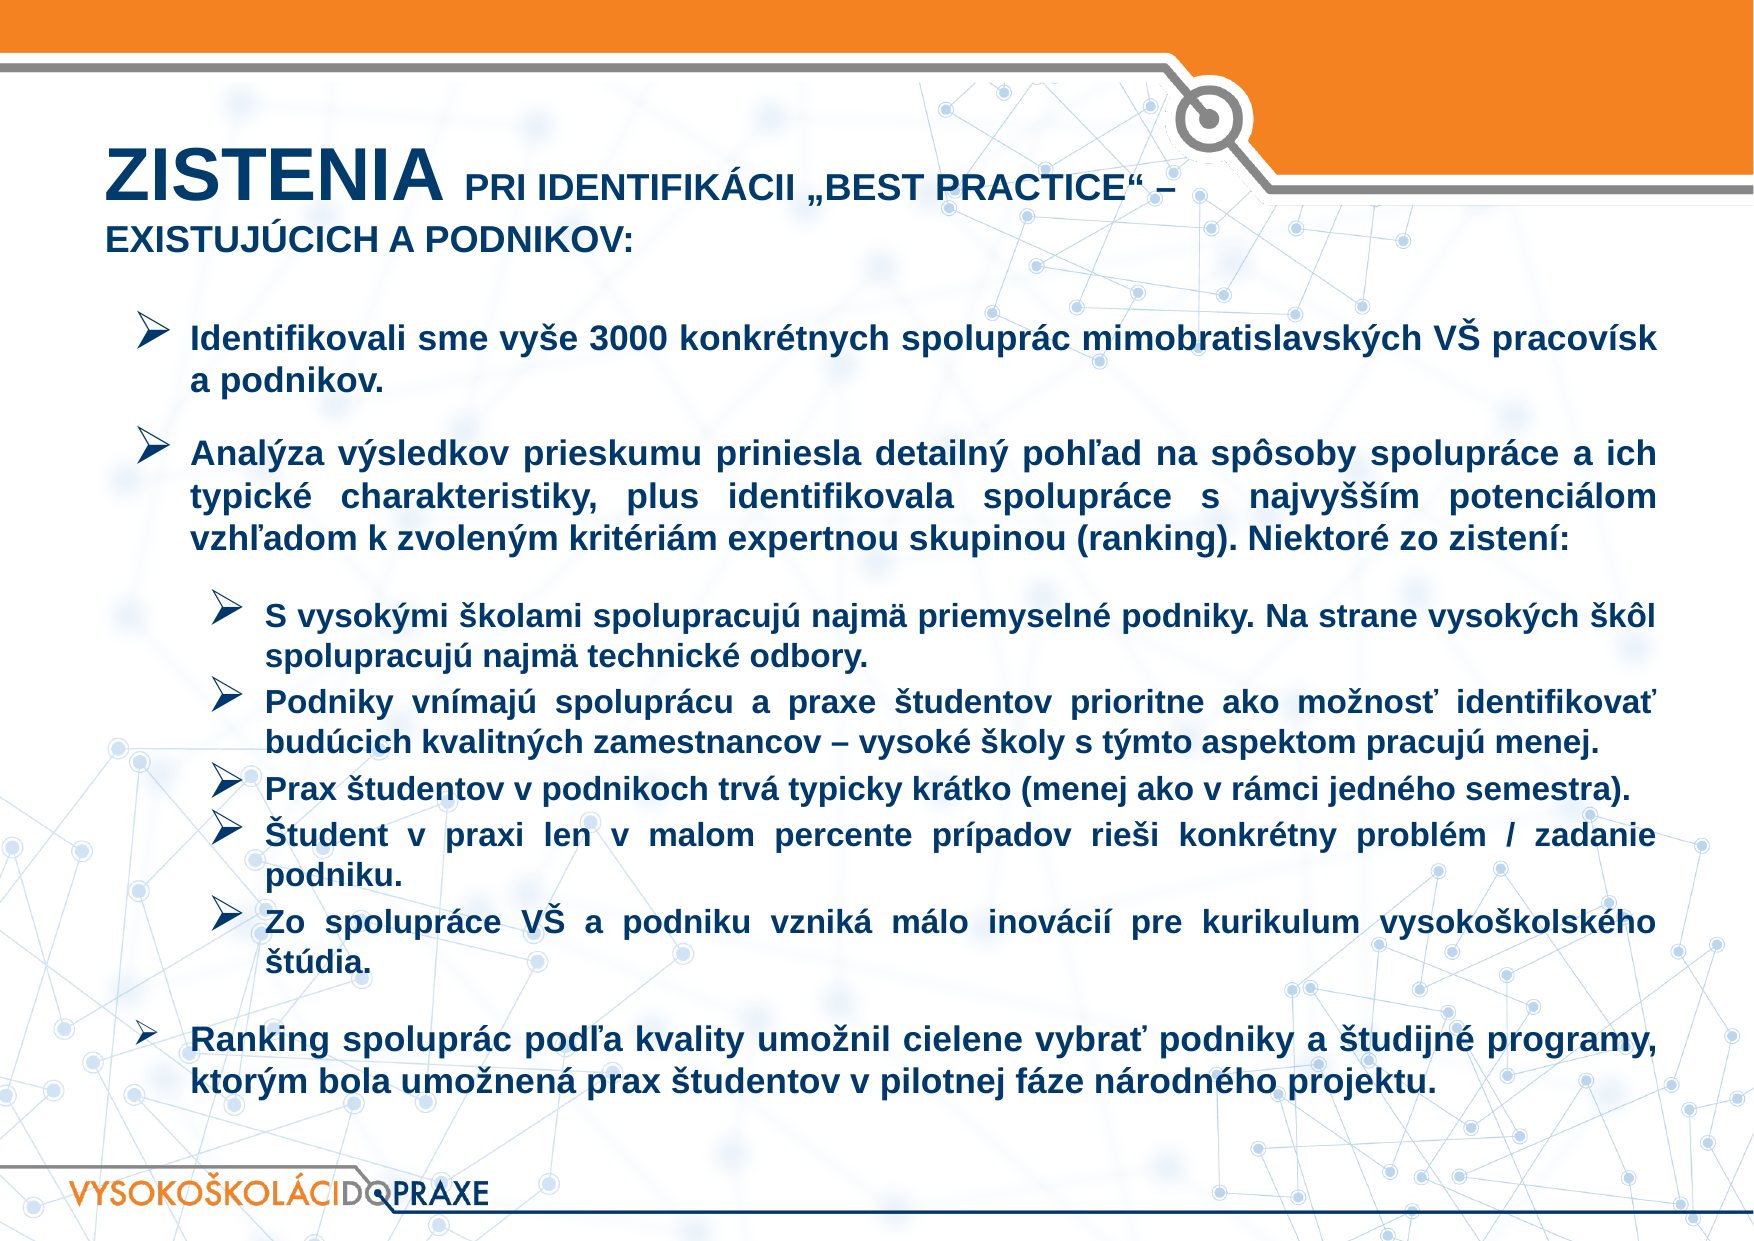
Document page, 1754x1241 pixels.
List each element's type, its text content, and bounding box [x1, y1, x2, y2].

list Identifikovali sme vyše 3000 konkrétnych spoluprác mimobratislavských VŠ pracovísk a podnikov. Analýza výsledkov prieskumu priniesla detailný pohľad na spôsoby spolupráce a ich typické charakteristiky, plus identifikovala spolupráce s najvyšším potenciálom vzhľadom k zvoleným kritériám expertnou skupinou (ranking). Niektoré zo zistení: S vysokými školami spolupracujú najmä priemyselné podniky. Na strane vysokých škôl spolupracujú najmä technické odbory. Podniky vnímajú spoluprácu a praxe študentov prioritne ako možnosť identifikovať budúcich kvalitných zamestnancov – vysoké školy s týmto aspektom pracujú menej. Prax študentov v podnikoch trvá typicky krátko (menej ako v rámci jedného semestra). Študent v praxi len v malom percente prípadov rieši konkrétny problém / zadanie podniku. Zo spolupráce VŠ a podniku vzniká málo inovácií pre kurikulum vysokoškolského štúdia. Ranking spoluprác podľa kvality umožnil cielene vybrať podniky a študijné programy, ktorým bola umožnená prax študentov v pilotnej fáze národného projektu. [87, 257, 1674, 1198]
title ZISTENIA PRI IDENTIFIKÁCII „BEST PRACTICE“ – EXISTUJÚCICH A PODNIKOV: [87, 68, 1259, 258]
picture [0, 0, 1754, 1241]
